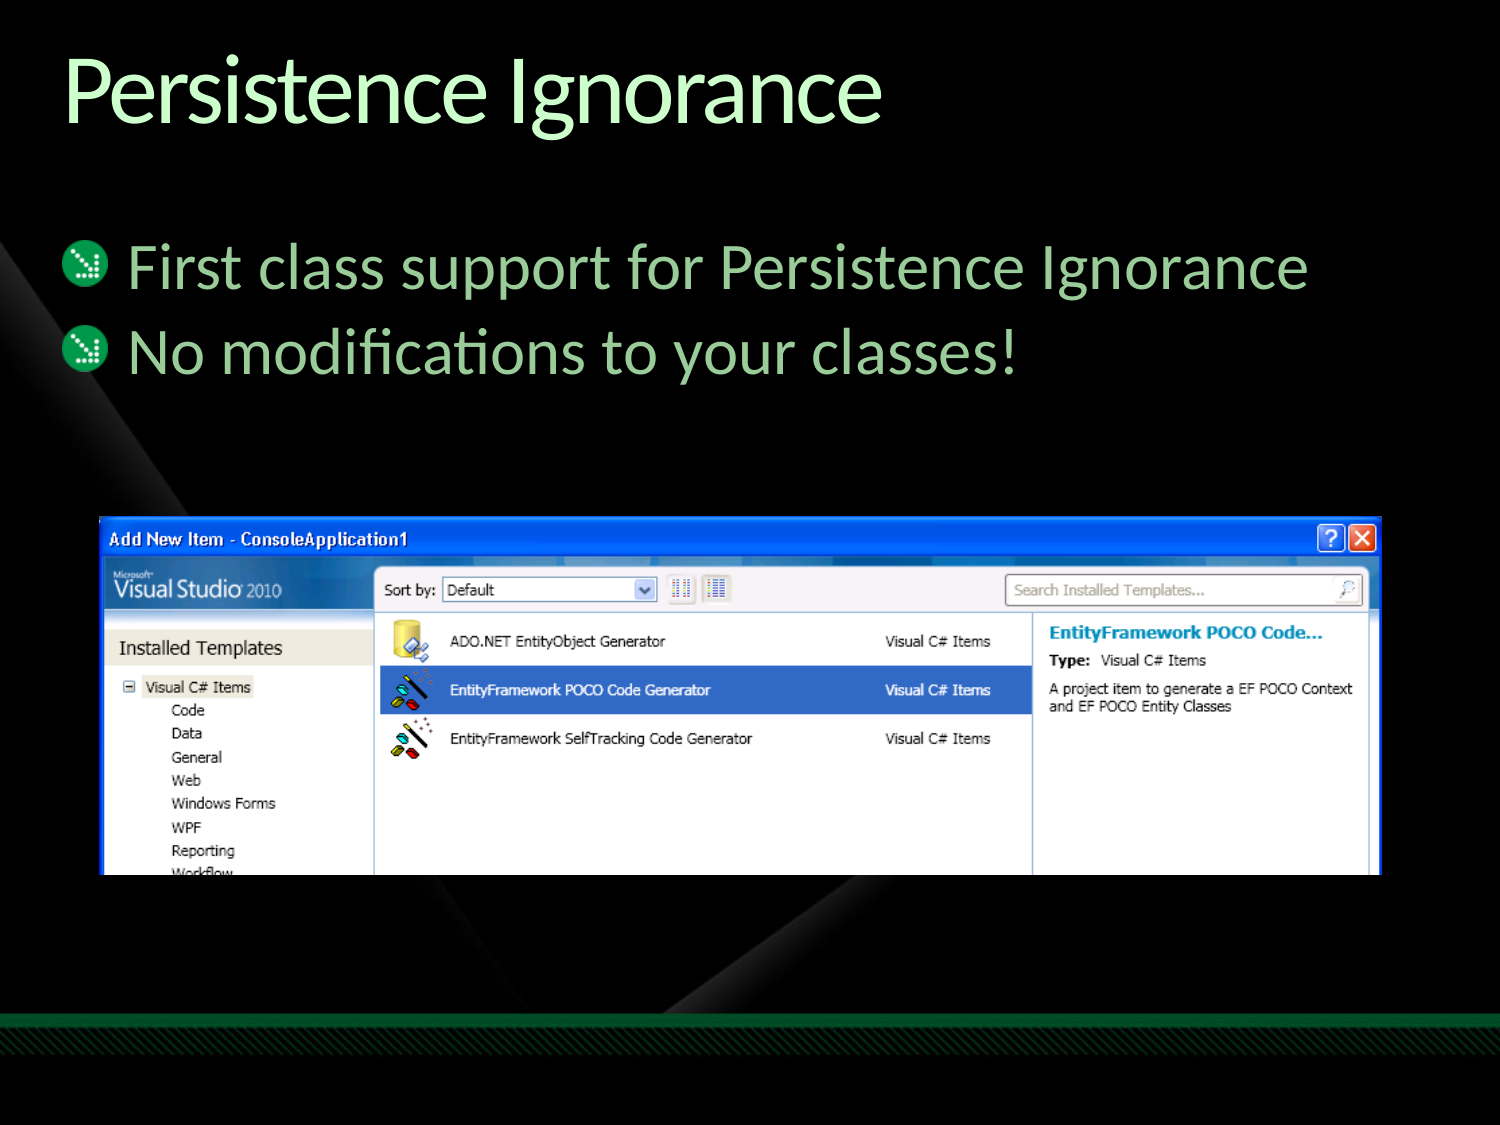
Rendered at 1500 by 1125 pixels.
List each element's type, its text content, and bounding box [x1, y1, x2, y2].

title Persistence Ignorance [62, 37, 1438, 147]
picture [0, 0, 1500, 1125]
list First class support for Persistence Ignorance No modifications to your classes! [62, 231, 1438, 980]
